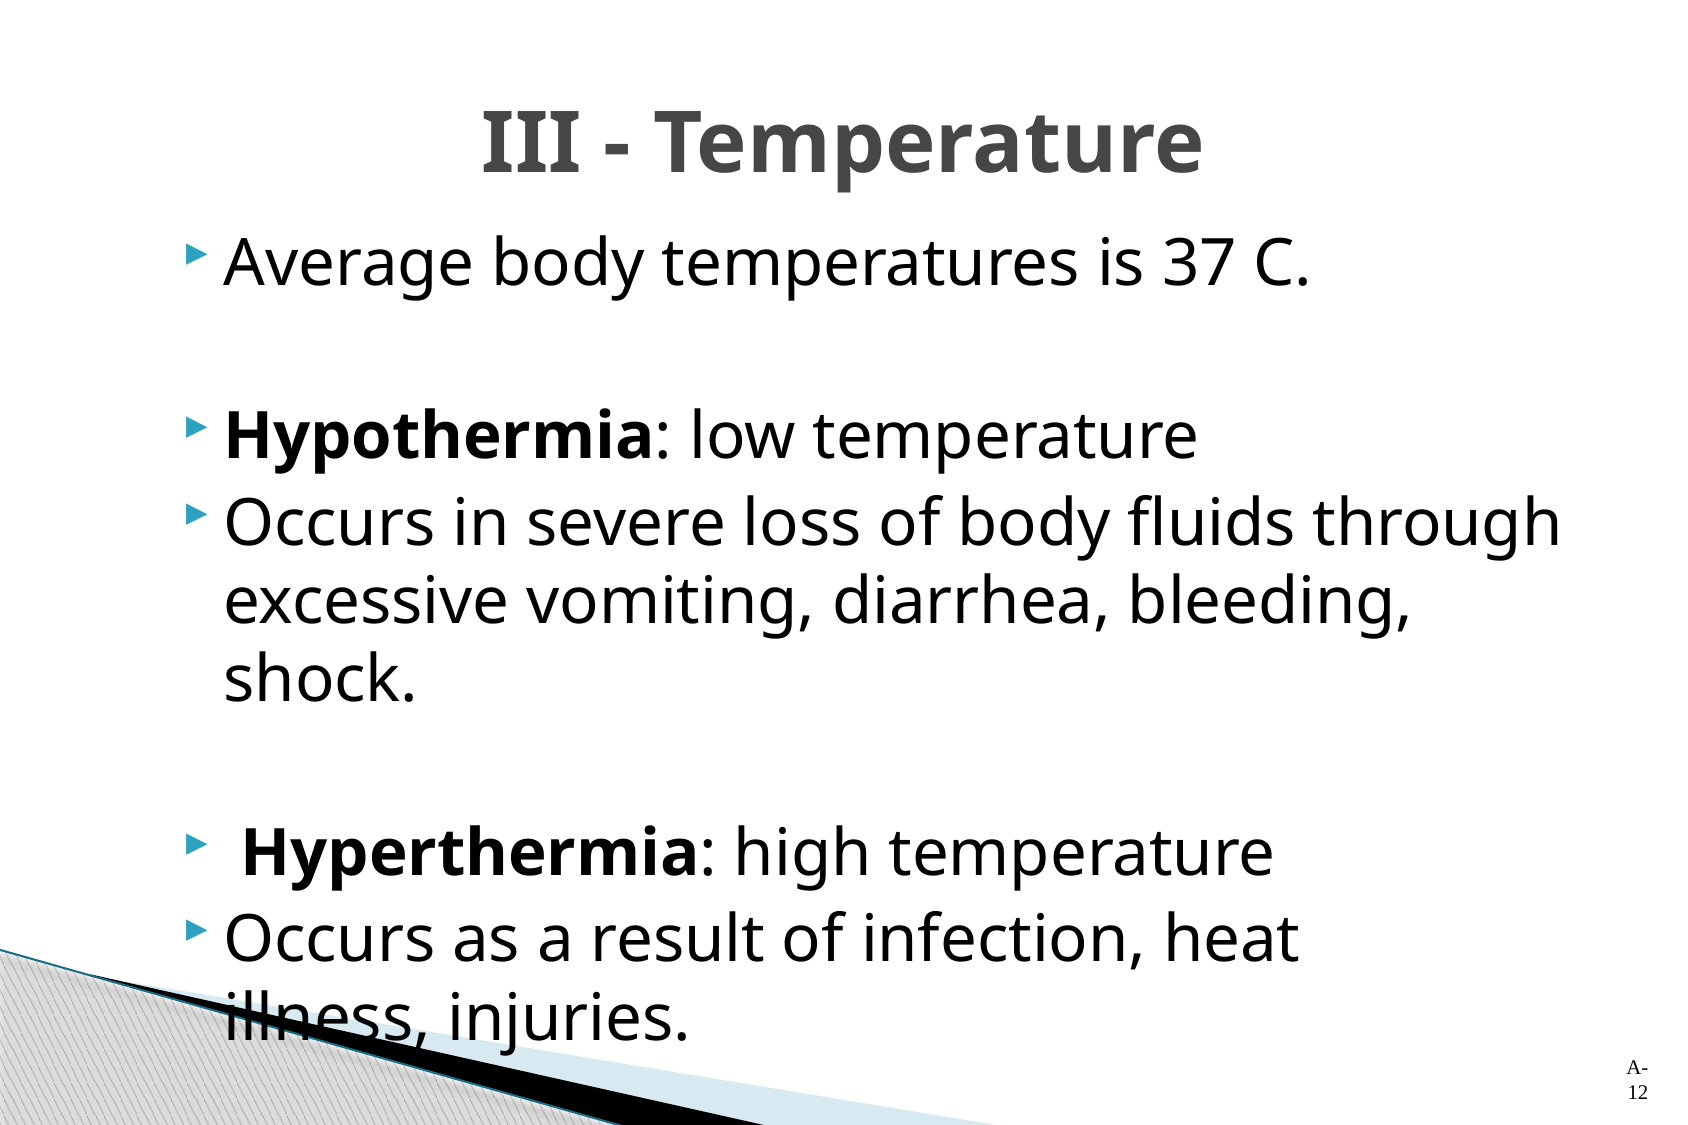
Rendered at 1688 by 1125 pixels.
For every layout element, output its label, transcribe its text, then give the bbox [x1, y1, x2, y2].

list Average body temperatures is 37 C. Hypothermia: low temperature Occurs in severe loss of body fluids through excessive vomiting, diarrhea, bleeding, shock. Hyperthermia: high temperature Occurs as a result of infection, heat illness, injuries. [150, 233, 1585, 1063]
title III - Temperature [84, 45, 1604, 233]
slide_number A-12 [1595, 1051, 1664, 1112]
